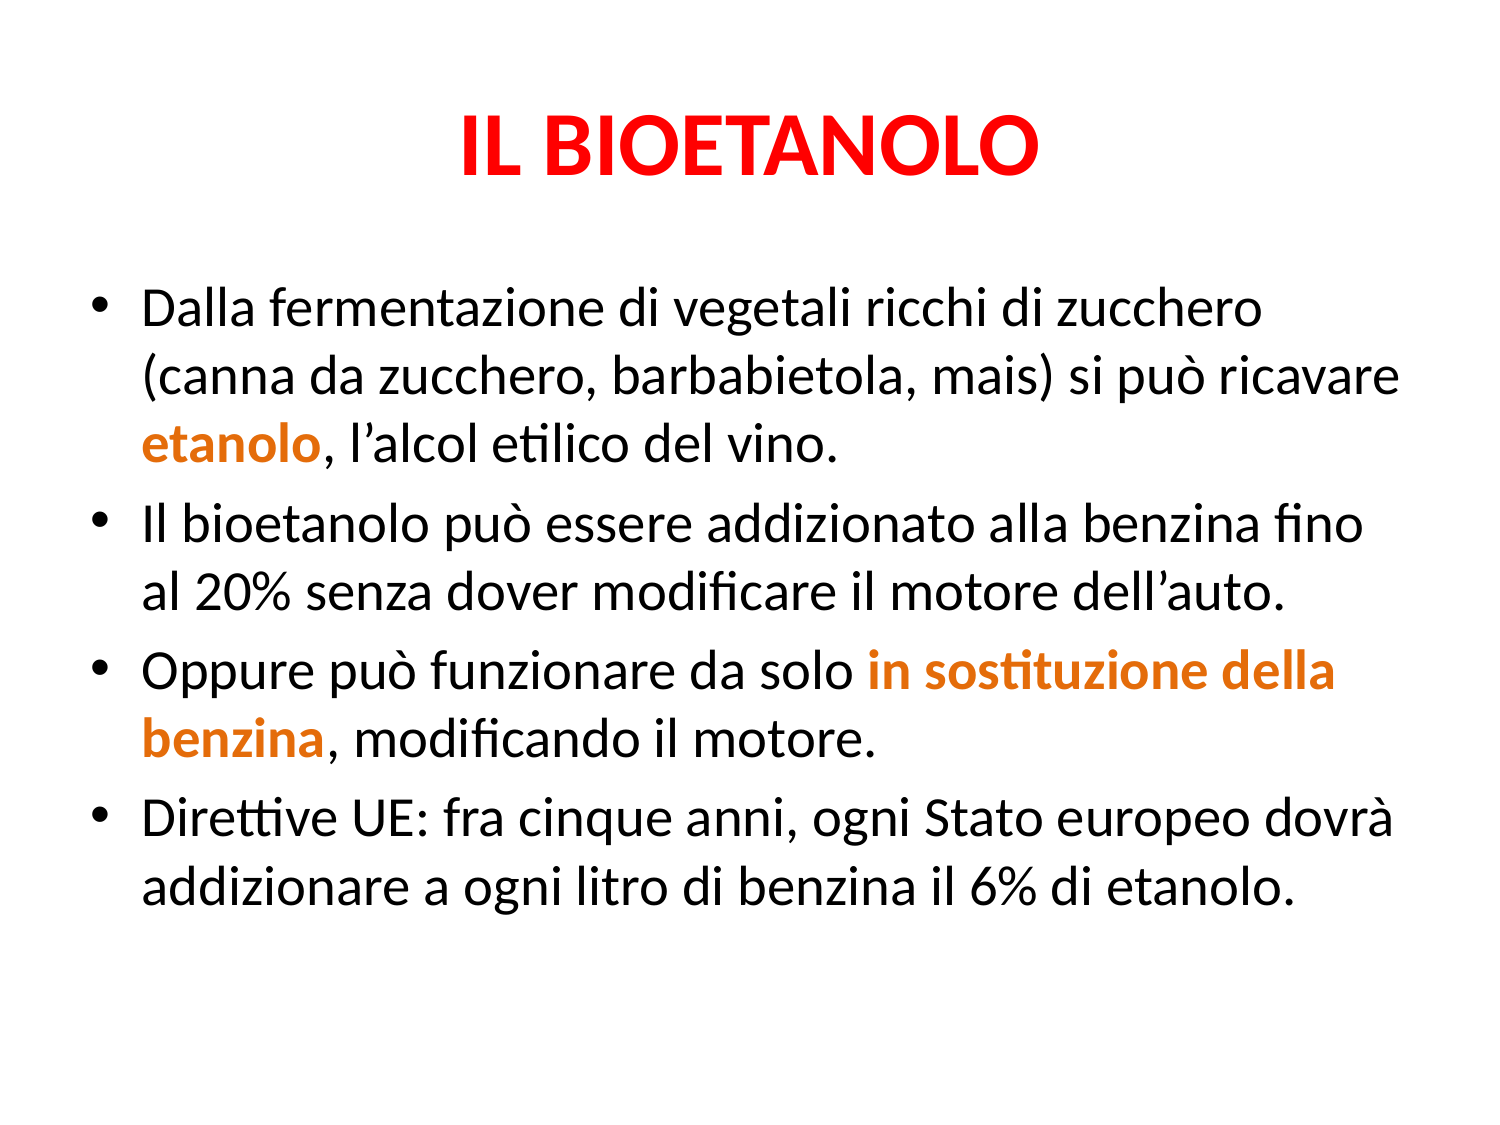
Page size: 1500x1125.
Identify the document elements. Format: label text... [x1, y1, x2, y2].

title IL BIOETANOLO [75, 45, 1425, 233]
list Dalla fermentazione di vegetali ricchi di zucchero (canna da zucchero, barbabietola, mais) si può ricavare etanolo, l’alcol etilico del vino. Il bioetanolo può essere addizionato alla benzina fino al 20% senza dover modificare il motore dell’auto. Oppure può funzionare da solo in sostituzione della benzina, modificando il motore. Direttive UE: fra cinque anni, ogni Stato europeo dovrà addizionare a ogni litro di benzina il 6% di etanolo. [75, 262, 1425, 1005]
